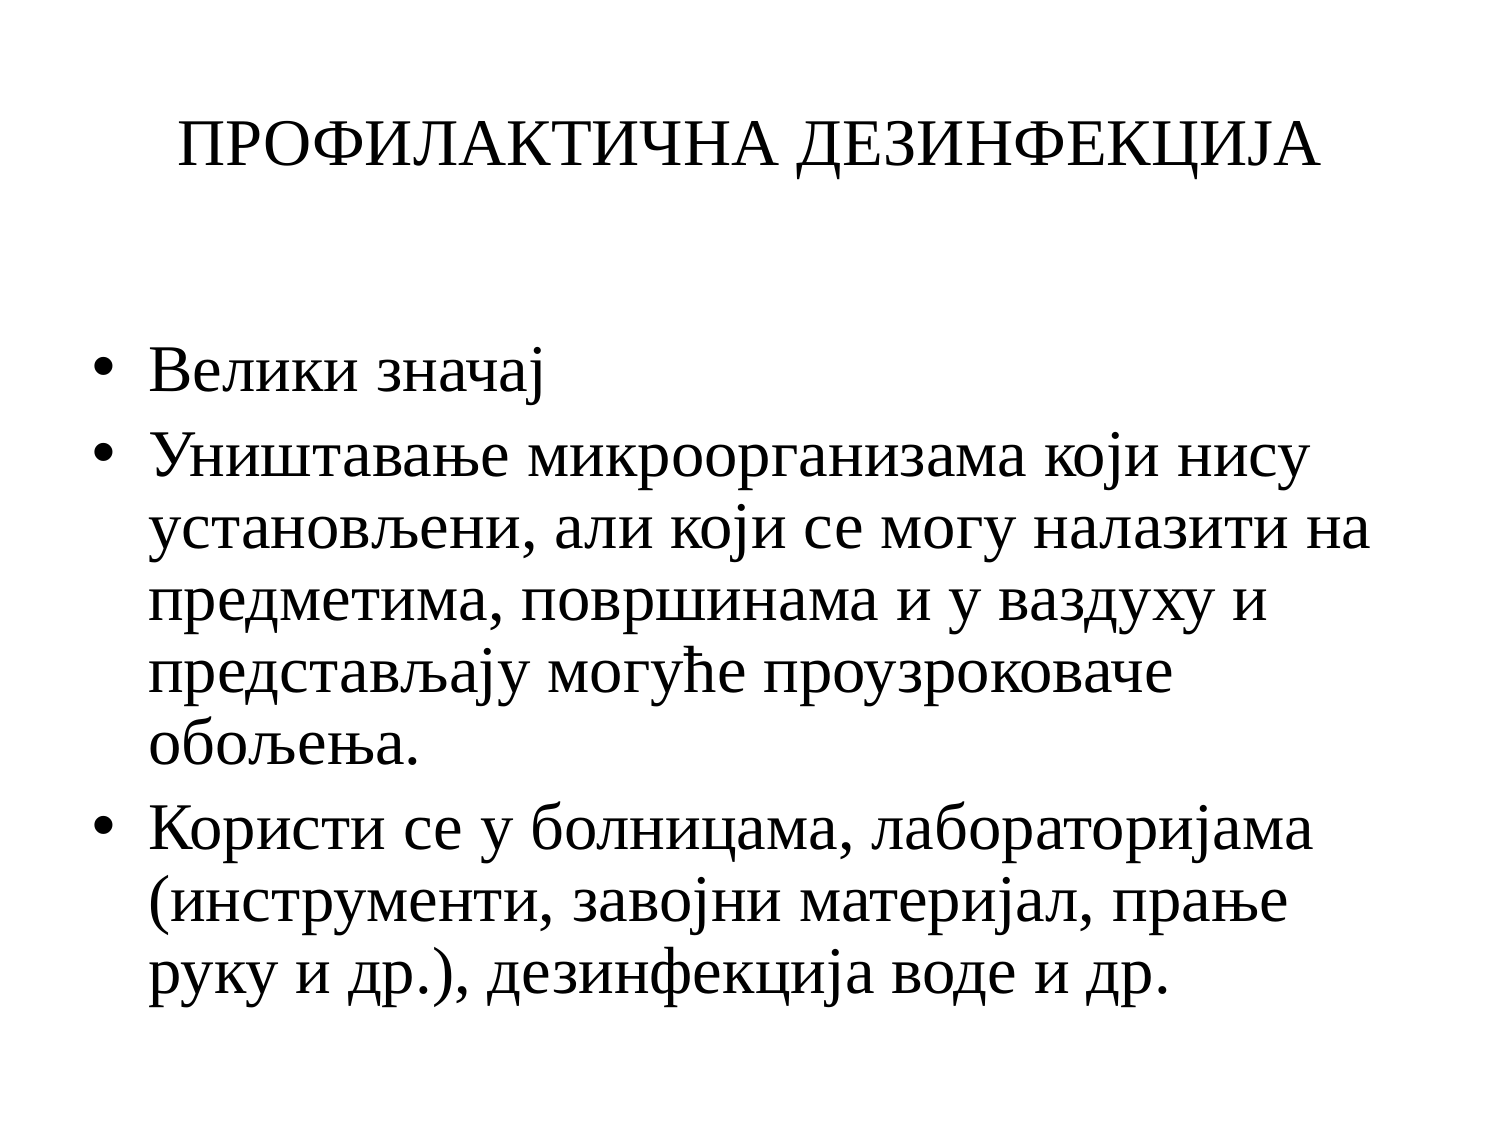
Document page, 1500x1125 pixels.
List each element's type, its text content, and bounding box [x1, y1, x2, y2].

list Велики значај Уништавање микроорганизама који нису установљени, али који се могу налазити на предметима, површинама и у ваздуху и представљају могуће проузроковаче обољења. Користи се у болницама, лабораторијама (инструменти, завојни материјал, прање руку и др.), дезинфекција воде и др. [76, 326, 1427, 1069]
title ПРОФИЛАКТИЧНА ДЕЗИНФЕКЦИЈА [75, 45, 1425, 233]
